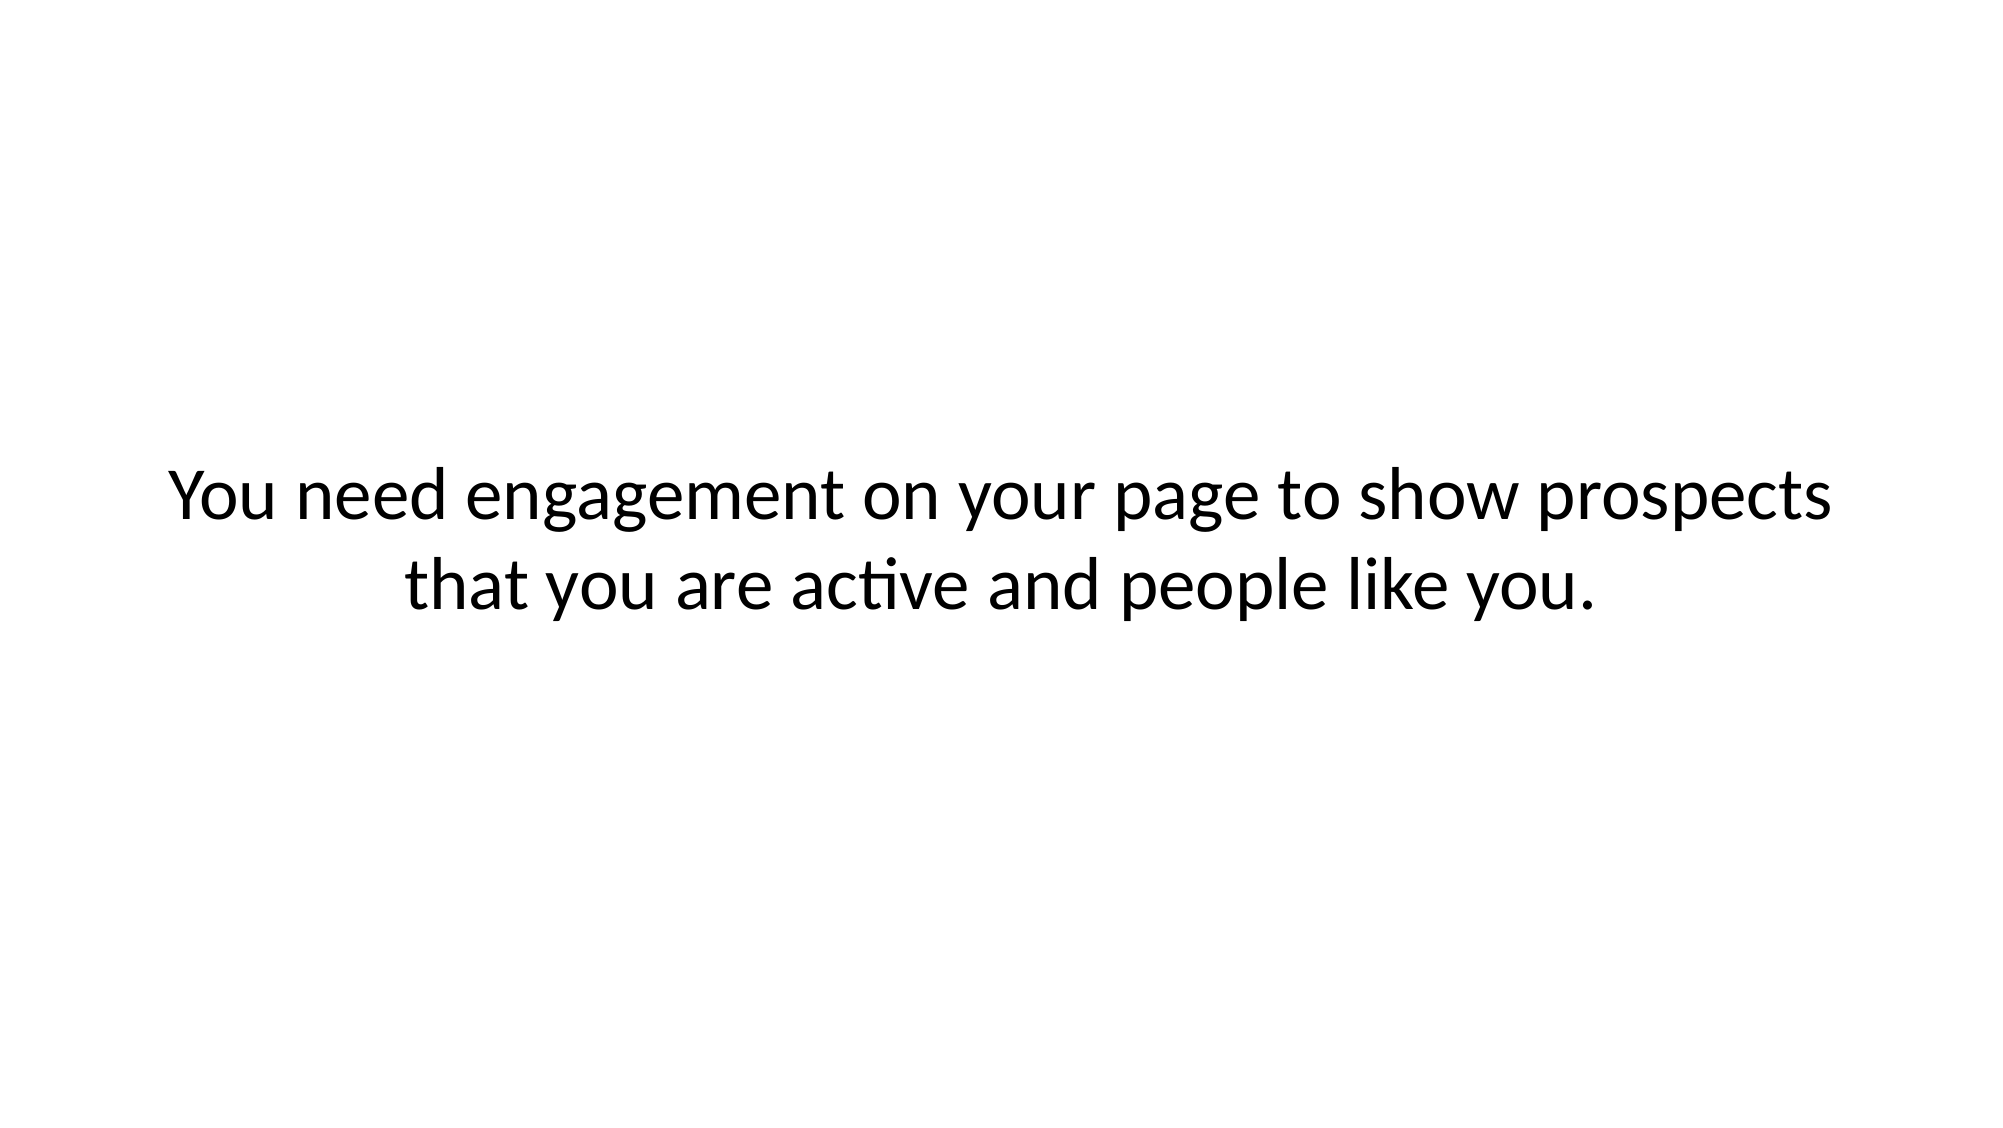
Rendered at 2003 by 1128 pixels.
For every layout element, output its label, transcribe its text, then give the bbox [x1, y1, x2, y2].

title You need engagement on your page to show prospects that you are active and people like you. [149, 287, 1853, 782]
